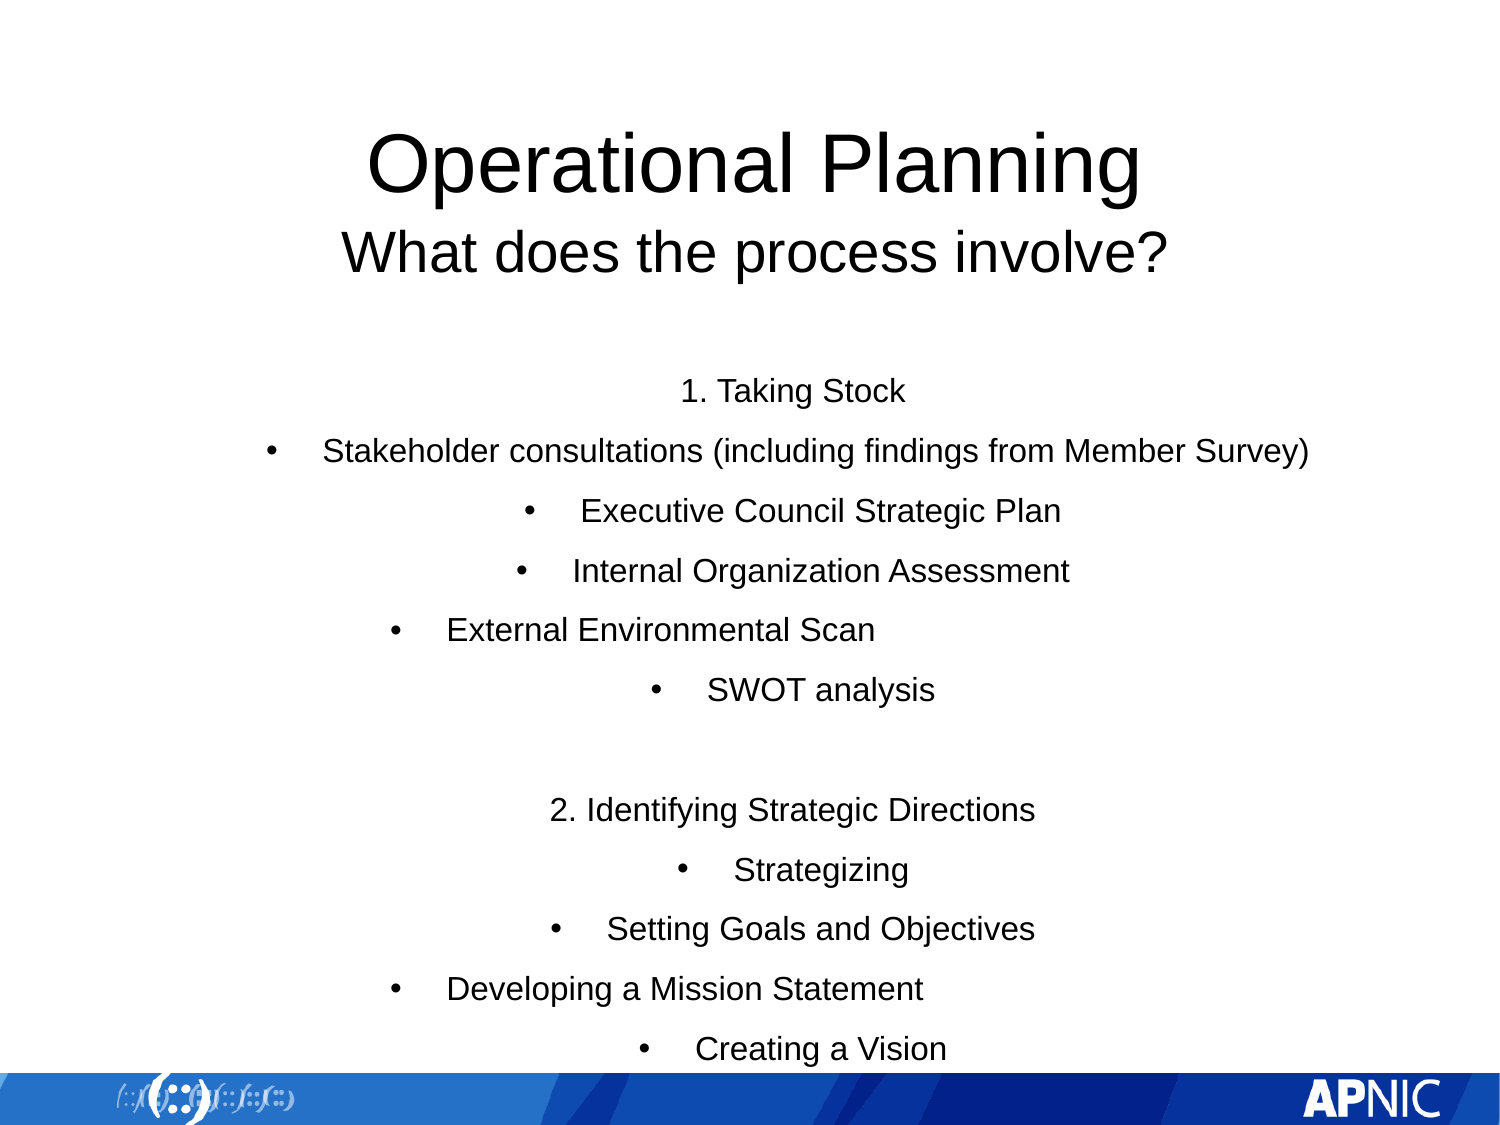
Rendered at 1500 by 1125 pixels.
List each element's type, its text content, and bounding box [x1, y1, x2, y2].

picture [0, 1069, 1500, 1125]
title Operational Planning [116, 70, 1393, 210]
subtitle What does the process involve? 1. Taking Stock Stakeholder consultations (including findings from Member Survey) Executive Council Strategic Plan Internal Organization Assessment External Environmental Scan SWOT analysis 2. Identifying Strategic Directions Strategizing Setting Goals and Objectives Developing a Mission Statement Creating a Vision [116, 210, 1395, 1102]
